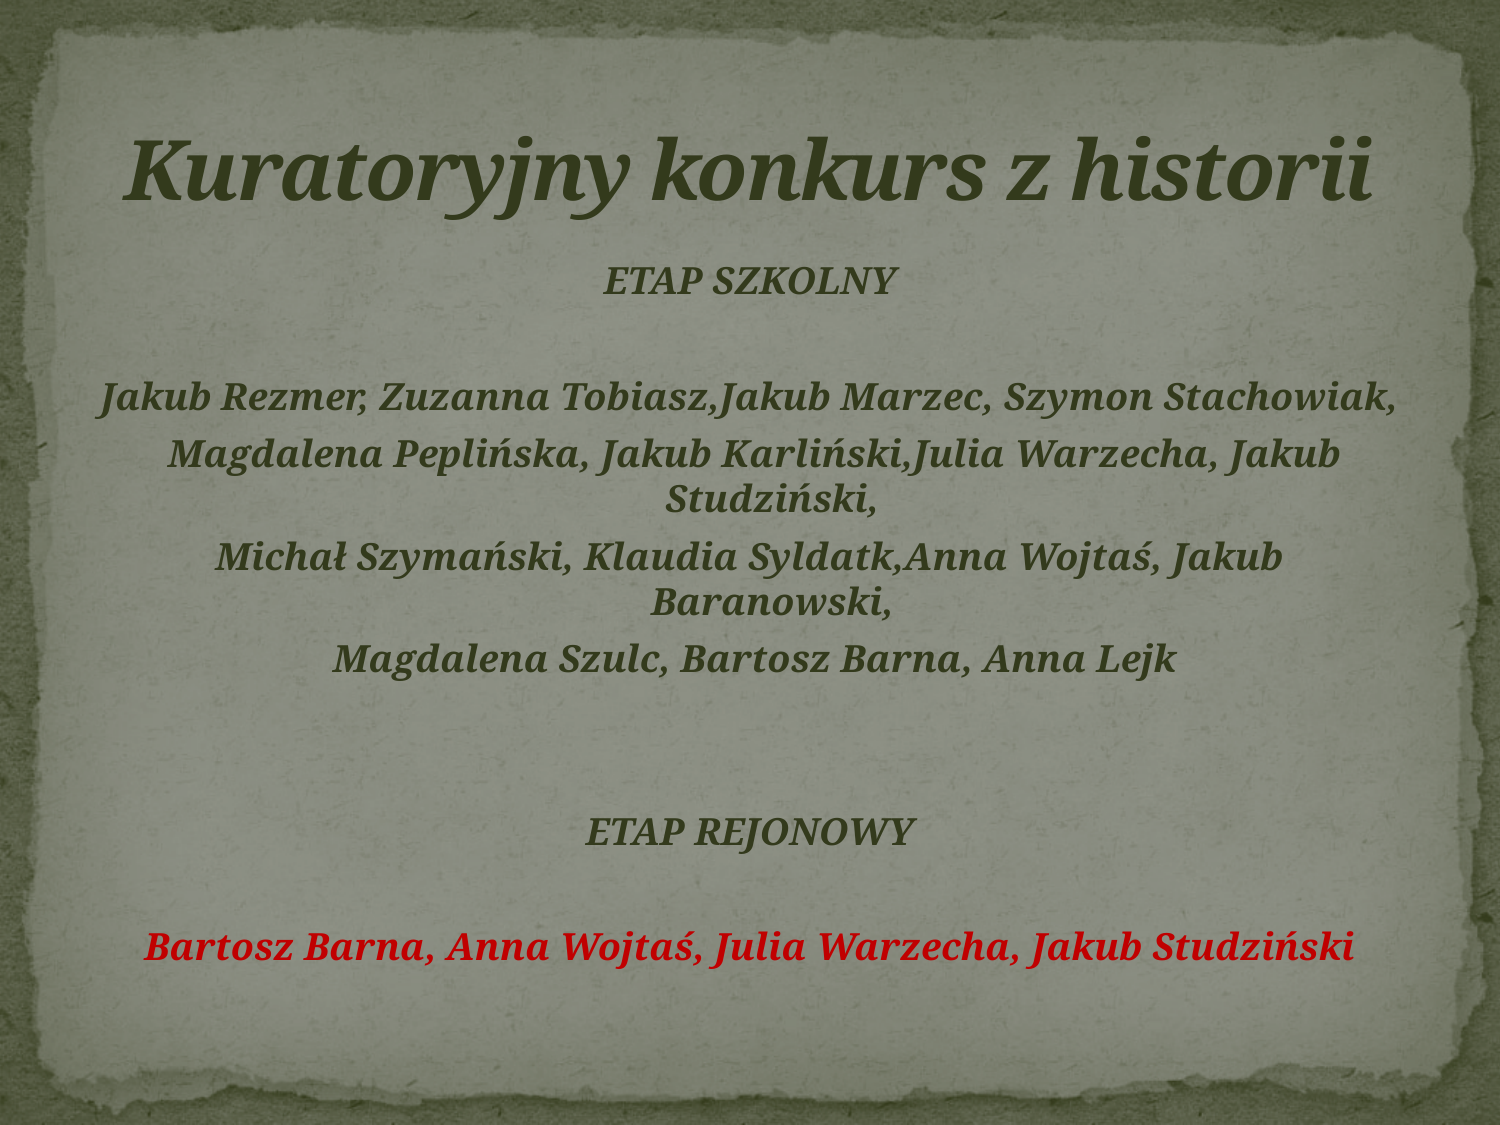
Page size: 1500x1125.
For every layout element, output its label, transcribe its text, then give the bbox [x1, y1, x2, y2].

list ETAP SZKOLNY Jakub Rezmer, Zuzanna Tobiasz,Jakub Marzec, Szymon Stachowiak, Magdalena Peplińska, Jakub Karliński,Julia Warzecha, Jakub Studziński, Michał Szymański, Klaudia Syldatk,Anna Wojtaś, Jakub Baranowski, Magdalena Szulc, Bartosz Barna, Anna Lejk ETAP REJONOWY Bartosz Barna, Anna Wojtaś, Julia Warzecha, Jakub Studziński [75, 249, 1425, 1000]
title Kuratoryjny konkurs z historii [74, 24, 1425, 225]
